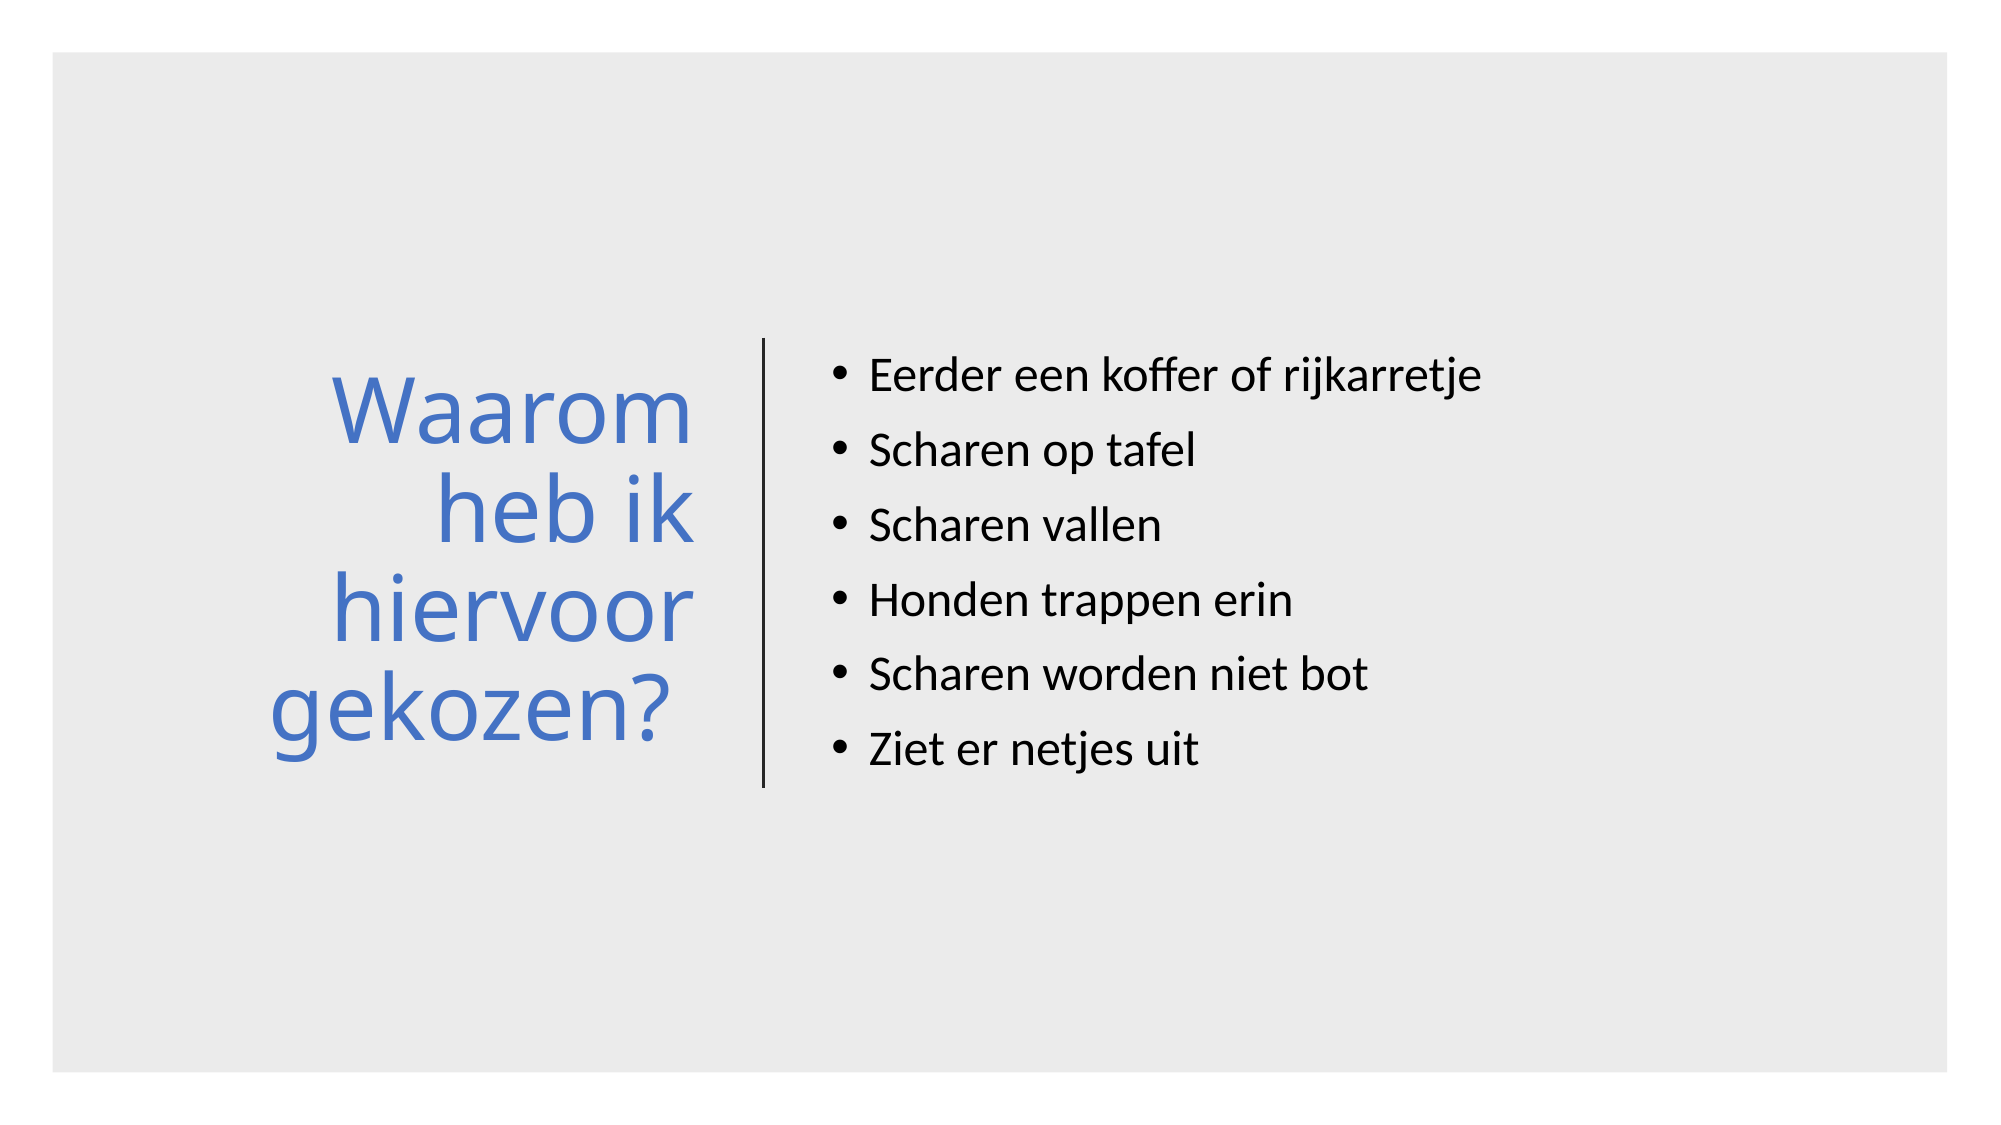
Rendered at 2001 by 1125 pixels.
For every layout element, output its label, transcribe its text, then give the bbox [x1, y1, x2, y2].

list Eerder een koffer of rijkarretje Scharen op tafel Scharen vallen Honden trappen erin Scharen worden niet bot Ziet er netjes uit [816, 158, 1863, 967]
title Waarom heb ik hiervoor gekozen? [137, 158, 711, 967]
text_box [52, 51, 1948, 1073]
